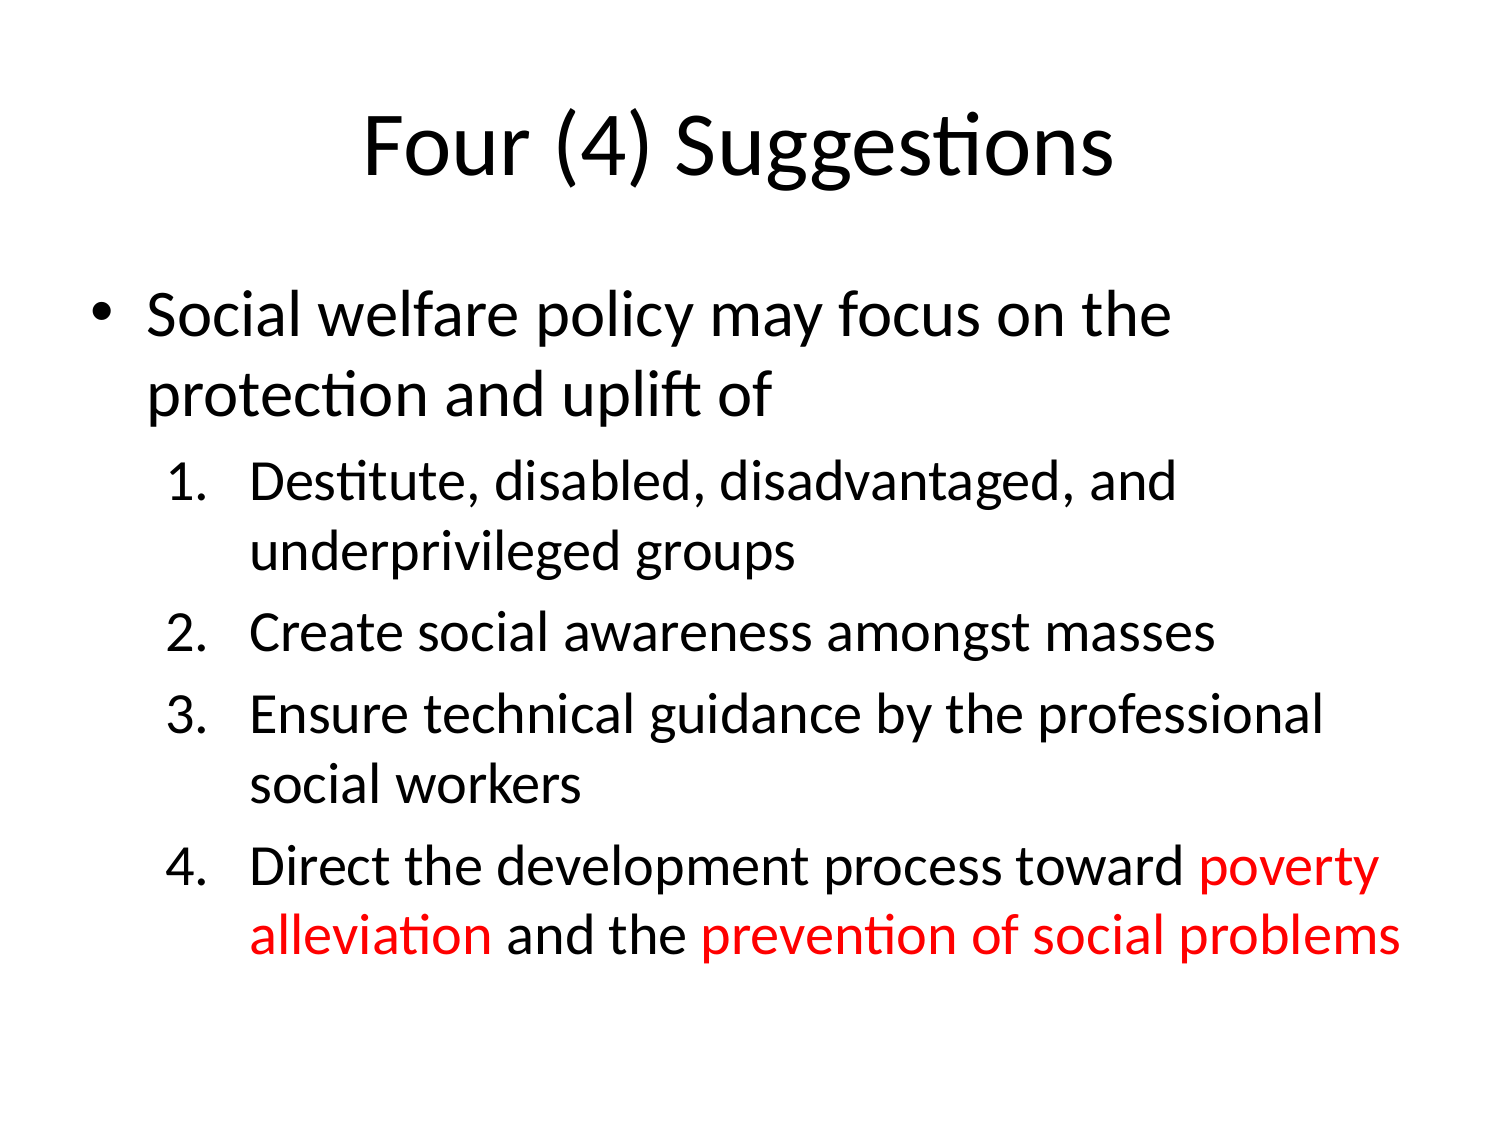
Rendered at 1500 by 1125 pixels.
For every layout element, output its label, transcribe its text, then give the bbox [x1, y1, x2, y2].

title Four (4) Suggestions [75, 45, 1425, 233]
list Social welfare policy may focus on the protection and uplift of Destitute, disabled, disadvantaged, and underprivileged groups Create social awareness amongst masses Ensure technical guidance by the professional social workers Direct the development process toward poverty alleviation and the prevention of social problems [75, 262, 1425, 1005]
